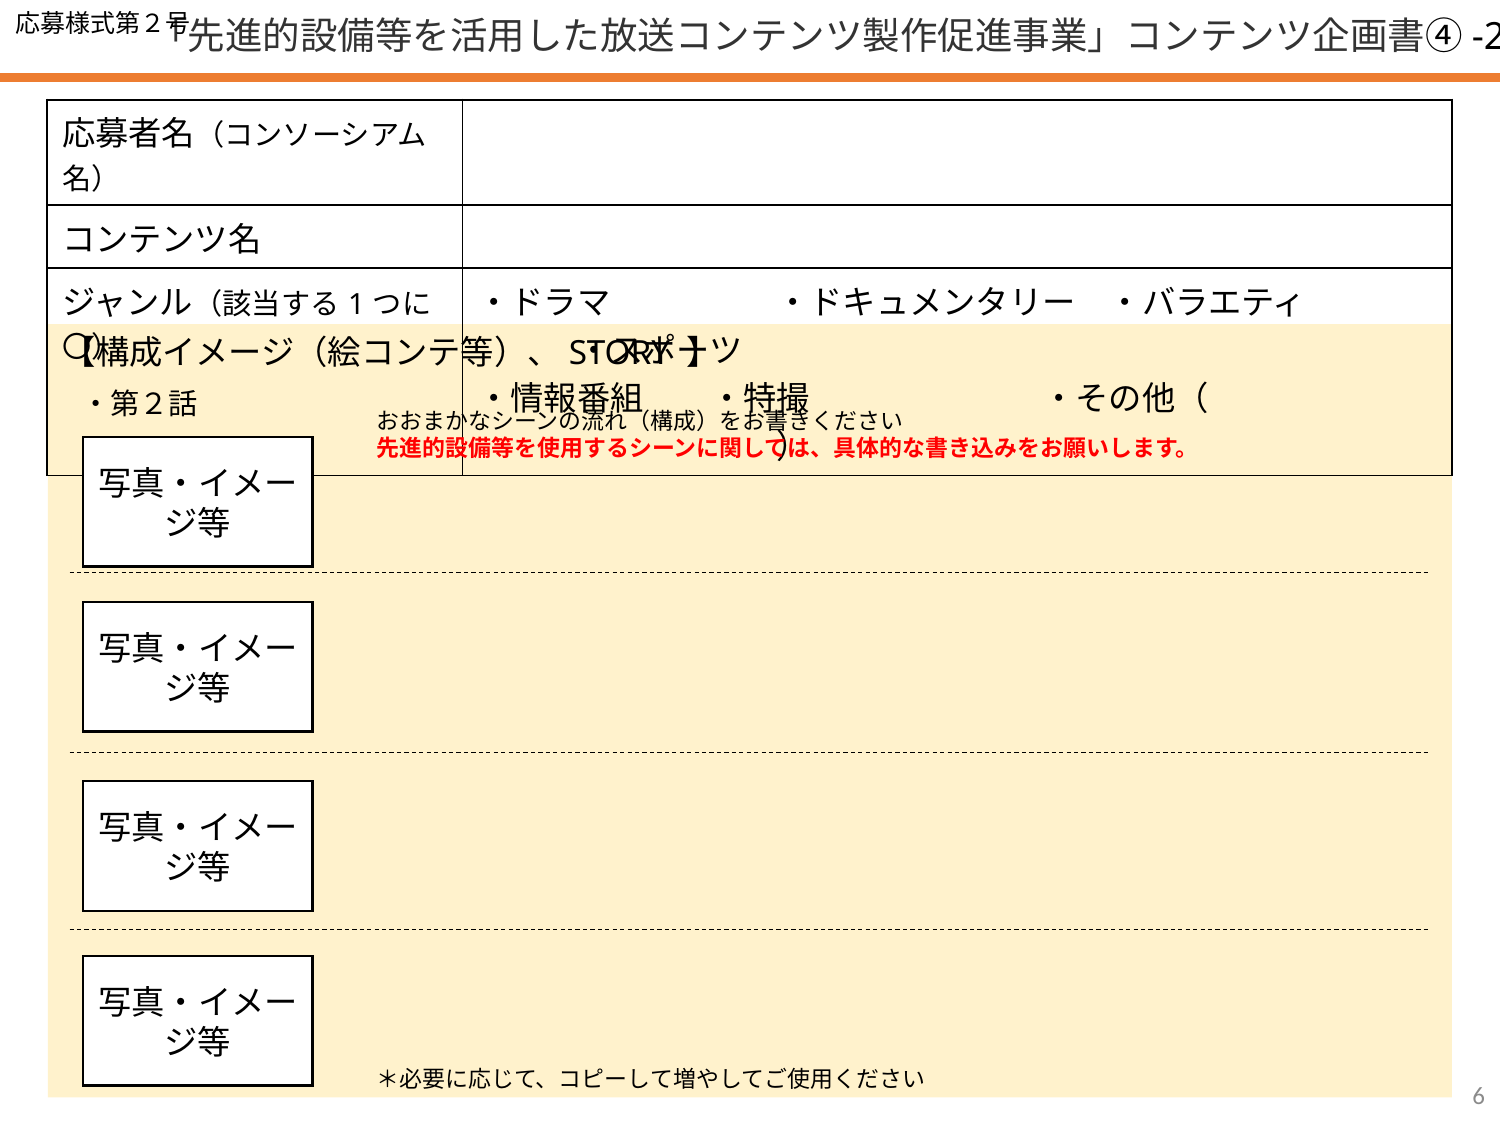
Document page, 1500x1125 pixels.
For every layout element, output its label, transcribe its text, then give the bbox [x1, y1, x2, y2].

text_box 応募様式第２号 [1, 0, 206, 45]
text_box ＊必要に応じて、コピーして増やしてご使用ください [361, 1057, 1417, 1100]
table_header 応募者名（コンソーシアム名） [48, 101, 462, 204]
text_box ・第２話 [66, 377, 1431, 428]
text_box 写真・イメージ等 [82, 780, 314, 912]
table_cell コンテンツ名 [48, 206, 462, 267]
table_cell ・ドラマ ・ドキュメンタリー ・バラエティ ・スポーツ ・情報番組 ・特撮 ・その他（ ） [463, 269, 1451, 475]
text_box 写真・イメージ等 [82, 601, 314, 733]
table_cell [463, 206, 1451, 267]
text_box おおまかなシーンの流れ（構成）をお書きください 先進的設備等を使用するシーンに関しては、具体的な書き込みをお願いします。 [361, 399, 1417, 469]
table_header [463, 101, 1451, 204]
table_cell ジャンル（該当する1つに〇） [48, 269, 462, 475]
text_box 【構成イメージ（絵コンテ等）、STORY 】 [47, 476, 1453, 1098]
text_box 写真・イメージ等 [82, 436, 314, 568]
slide_number 6 [1162, 1065, 1500, 1125]
text_box 写真・イメージ等 [82, 955, 314, 1087]
text_box 「先進的設備等を活用した放送コンテンツ製作促進事業」コンテンツ企画書④-2 [135, 4, 1500, 65]
